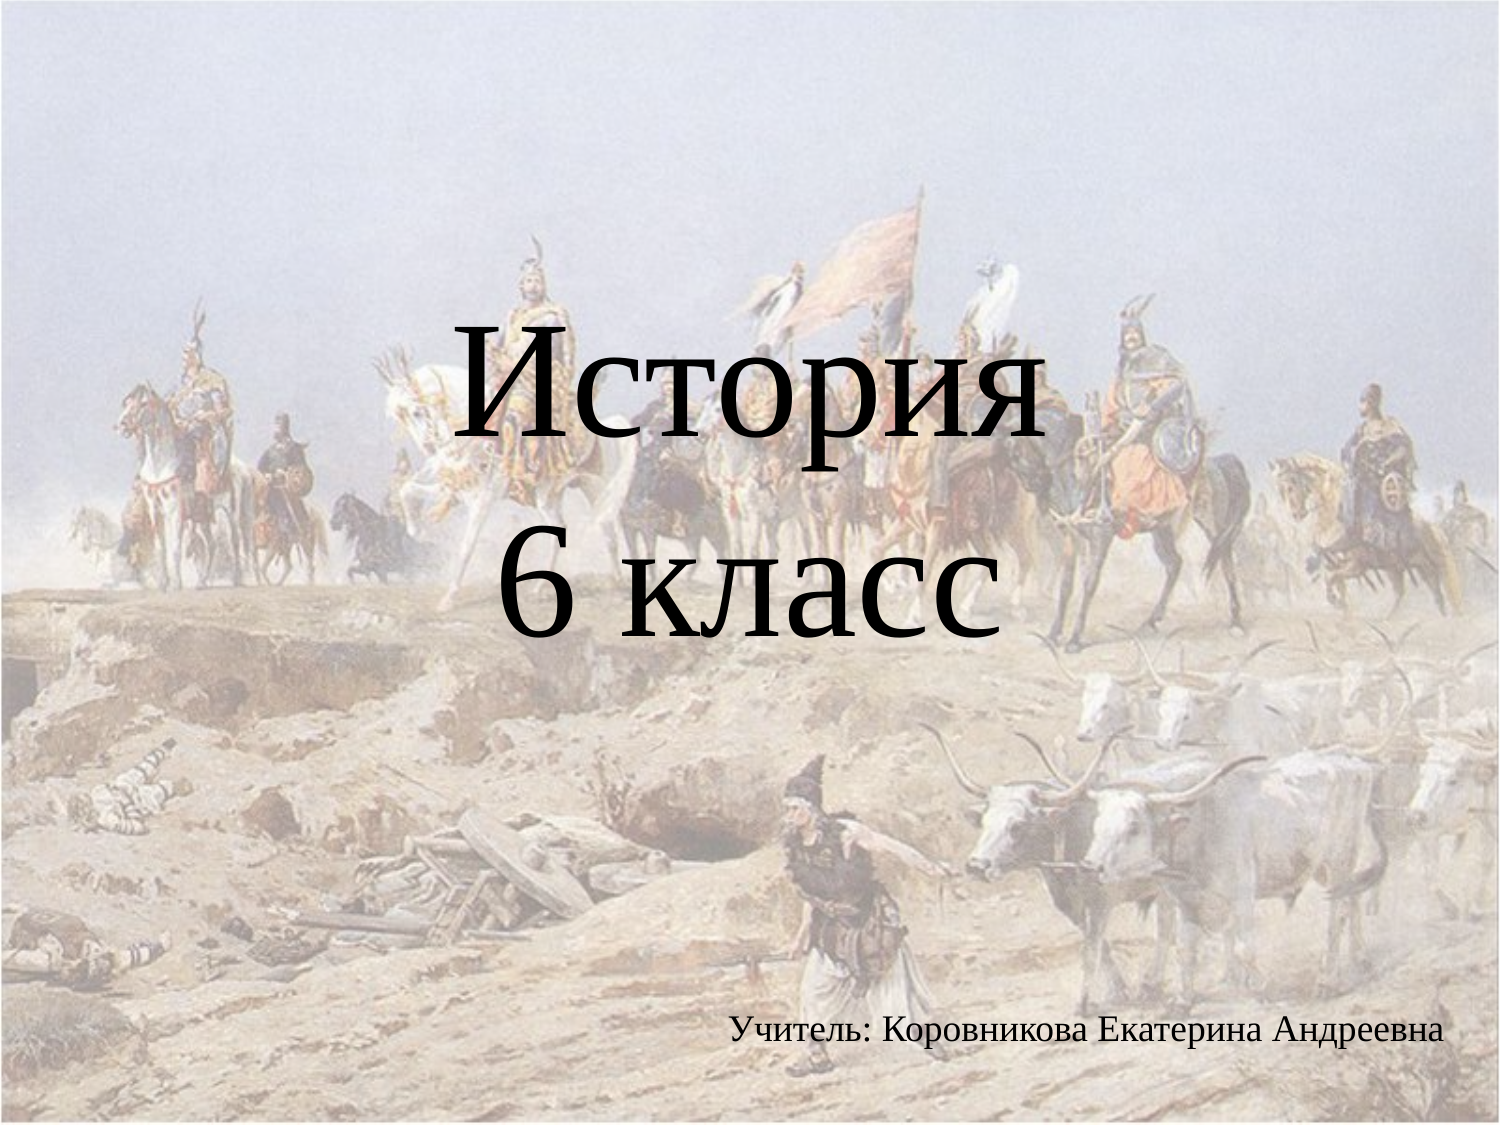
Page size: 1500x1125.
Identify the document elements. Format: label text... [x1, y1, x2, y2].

title История 6 класс [112, 349, 1388, 591]
subtitle Учитель: Коровникова Екатерина Андреевна [410, 996, 1461, 1078]
